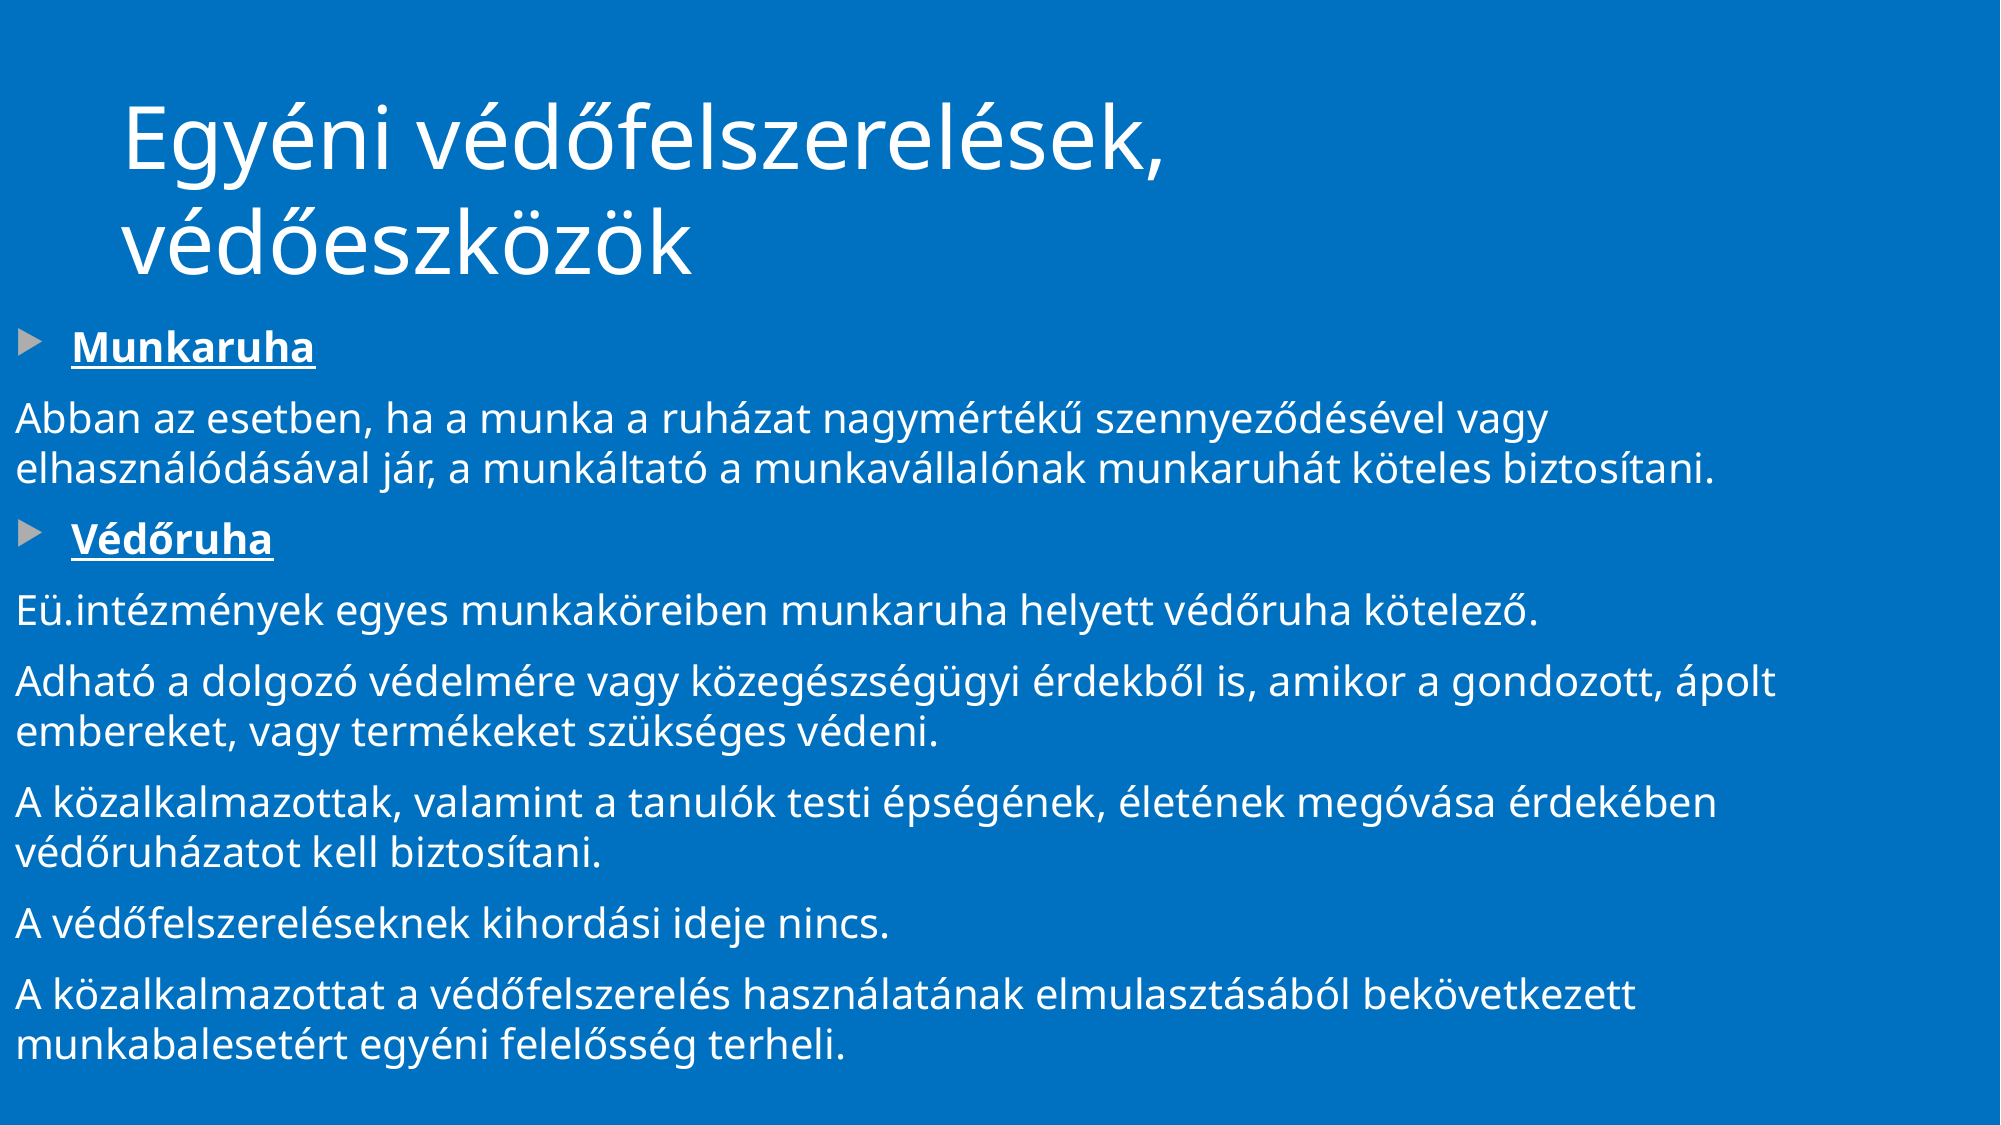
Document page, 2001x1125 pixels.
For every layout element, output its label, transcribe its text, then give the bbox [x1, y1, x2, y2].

list Munkaruha Abban az esetben, ha a munka a ruházat nagymértékű szennyeződésével vagy elhasználódásával jár, a munkáltató a munkavállalónak munkaruhát köteles biztosítani. Védőruha Eü.intézmények egyes munkaköreiben munkaruha helyett védőruha kötelező. Adható a dolgozó védelmére vagy közegészségügyi érdekből is, amikor a gondozott, ápolt embereket, vagy termékeket szükséges védeni. A közalkalmazottak, valamint a tanulók testi épségének, életének megóvása érdekében védőruházatot kell biztosítani. A védőfelszereléseknek kihordási ideje nincs. A közalkalmazottat a védőfelszerelés használatának elmulasztásából bekövetkezett munkabalesetért egyéni felelősség terheli. [0, 313, 1905, 1125]
title Egyéni védőfelszerelések, védőeszközök [106, 74, 1649, 304]
